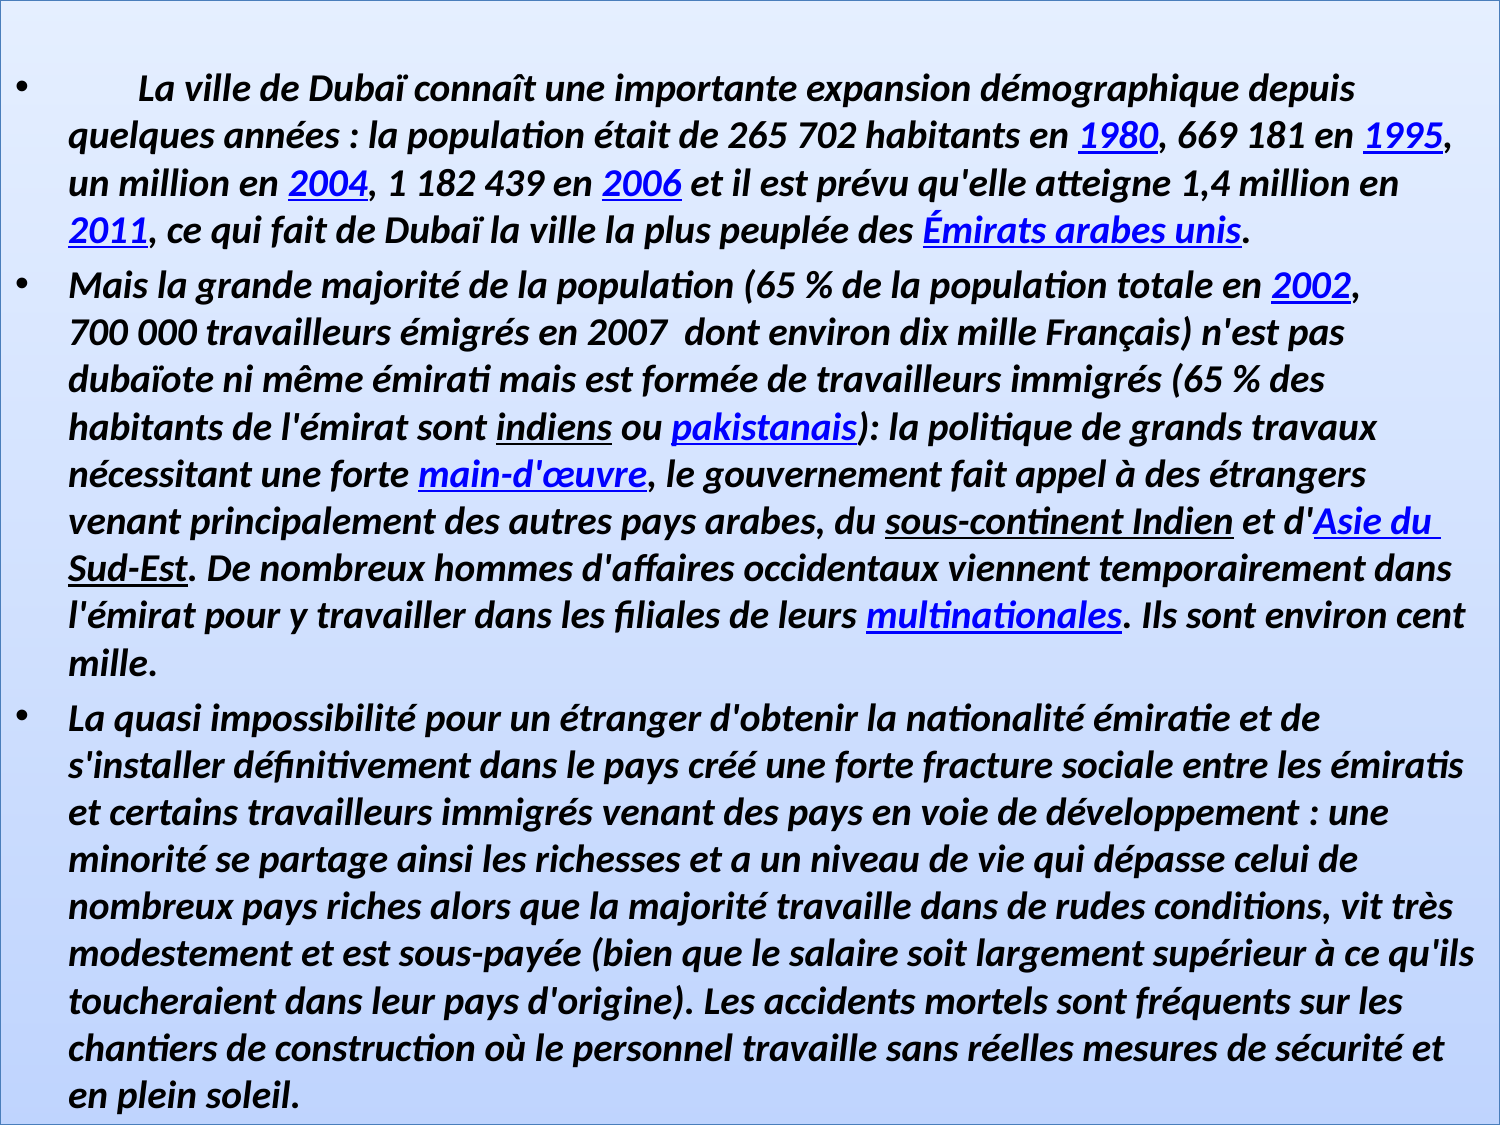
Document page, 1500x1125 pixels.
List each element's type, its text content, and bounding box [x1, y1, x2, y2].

list La ville de Dubaï connaît une importante expansion démographique depuis quelques années : la population était de 265 702 habitants en 1980, 669 181 en 1995, un million en 2004, 1 182 439 en 2006 et il est prévu qu'elle atteigne 1,4 million en 2011, ce qui fait de Dubaï la ville la plus peuplée des Émirats arabes unis. Mais la grande majorité de la population (65 % de la population totale en 2002, 700 000 travailleurs émigrés en 2007 dont environ dix mille Français) n'est pas dubaïote ni même émirati mais est formée de travailleurs immigrés (65 % des habitants de l'émirat sont indiens ou pakistanais): la politique de grands travaux nécessitant une forte main-d'œuvre, le gouvernement fait appel à des étrangers venant principalement des autres pays arabes, du sous-continent Indien et d'Asie du Sud-Est. De nombreux hommes d'affaires occidentaux viennent temporairement dans l'émirat pour y travailler dans les filiales de leurs multinationales. Ils sont environ cent mille. La quasi impossibilité pour un étranger d'obtenir la nationalité émiratie et de s'installer définitivement dans le pays créé une forte fracture sociale entre les émiratis et certains travailleurs immigrés venant des pays en voie de développement : une minorité se partage ainsi les richesses et a un niveau de vie qui dépasse celui de nombreux pays riches alors que la majorité travaille dans de rudes conditions, vit très modestement et est sous-payée (bien que le salaire soit largement supérieur à ce qu'ils toucheraient dans leur pays d'origine). Les accidents mortels sont fréquents sur les chantiers de construction où le personnel travaille sans réelles mesures de sécurité et en plein soleil. [0, 0, 1500, 1125]
